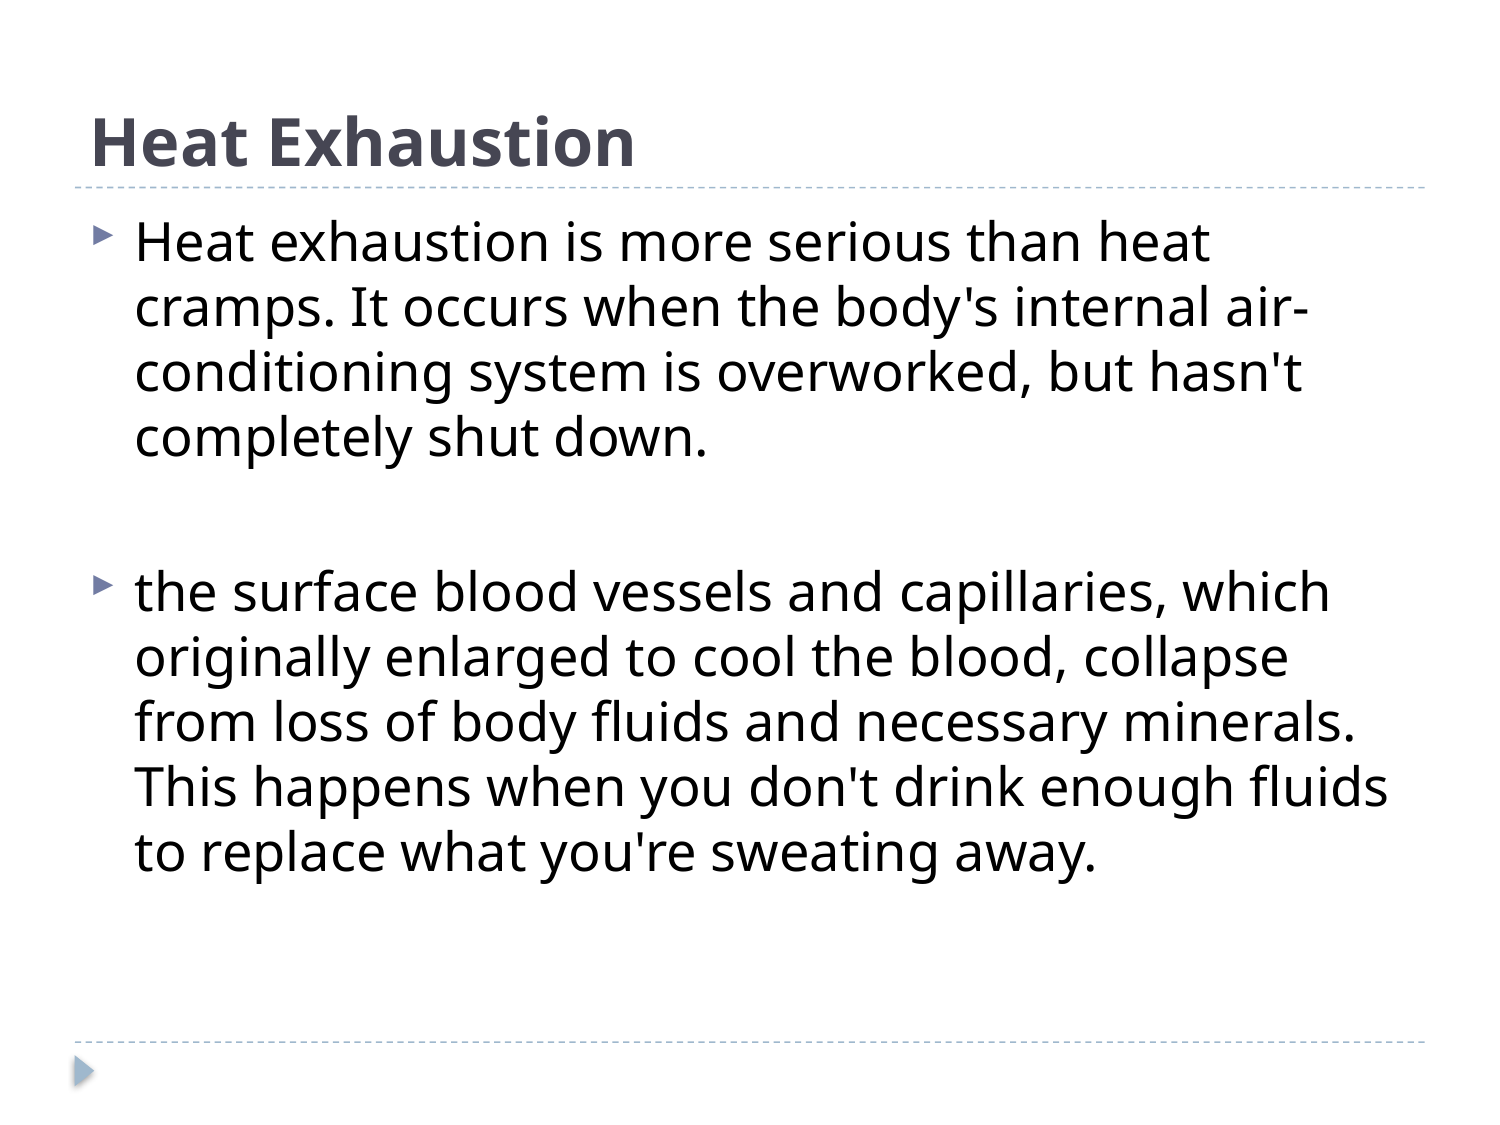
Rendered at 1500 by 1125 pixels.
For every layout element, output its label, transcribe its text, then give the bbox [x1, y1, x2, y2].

list Heat exhaustion is more serious than heat cramps. It occurs when the body's internal air-conditioning system is overworked, but hasn't completely shut down. the surface blood vessels and capillaries, which originally enlarged to cool the blood, collapse from loss of body fluids and necessary minerals. This happens when you don't drink enough fluids to replace what you're sweating away. [75, 200, 1425, 1010]
title Heat Exhaustion [75, 24, 1425, 188]
